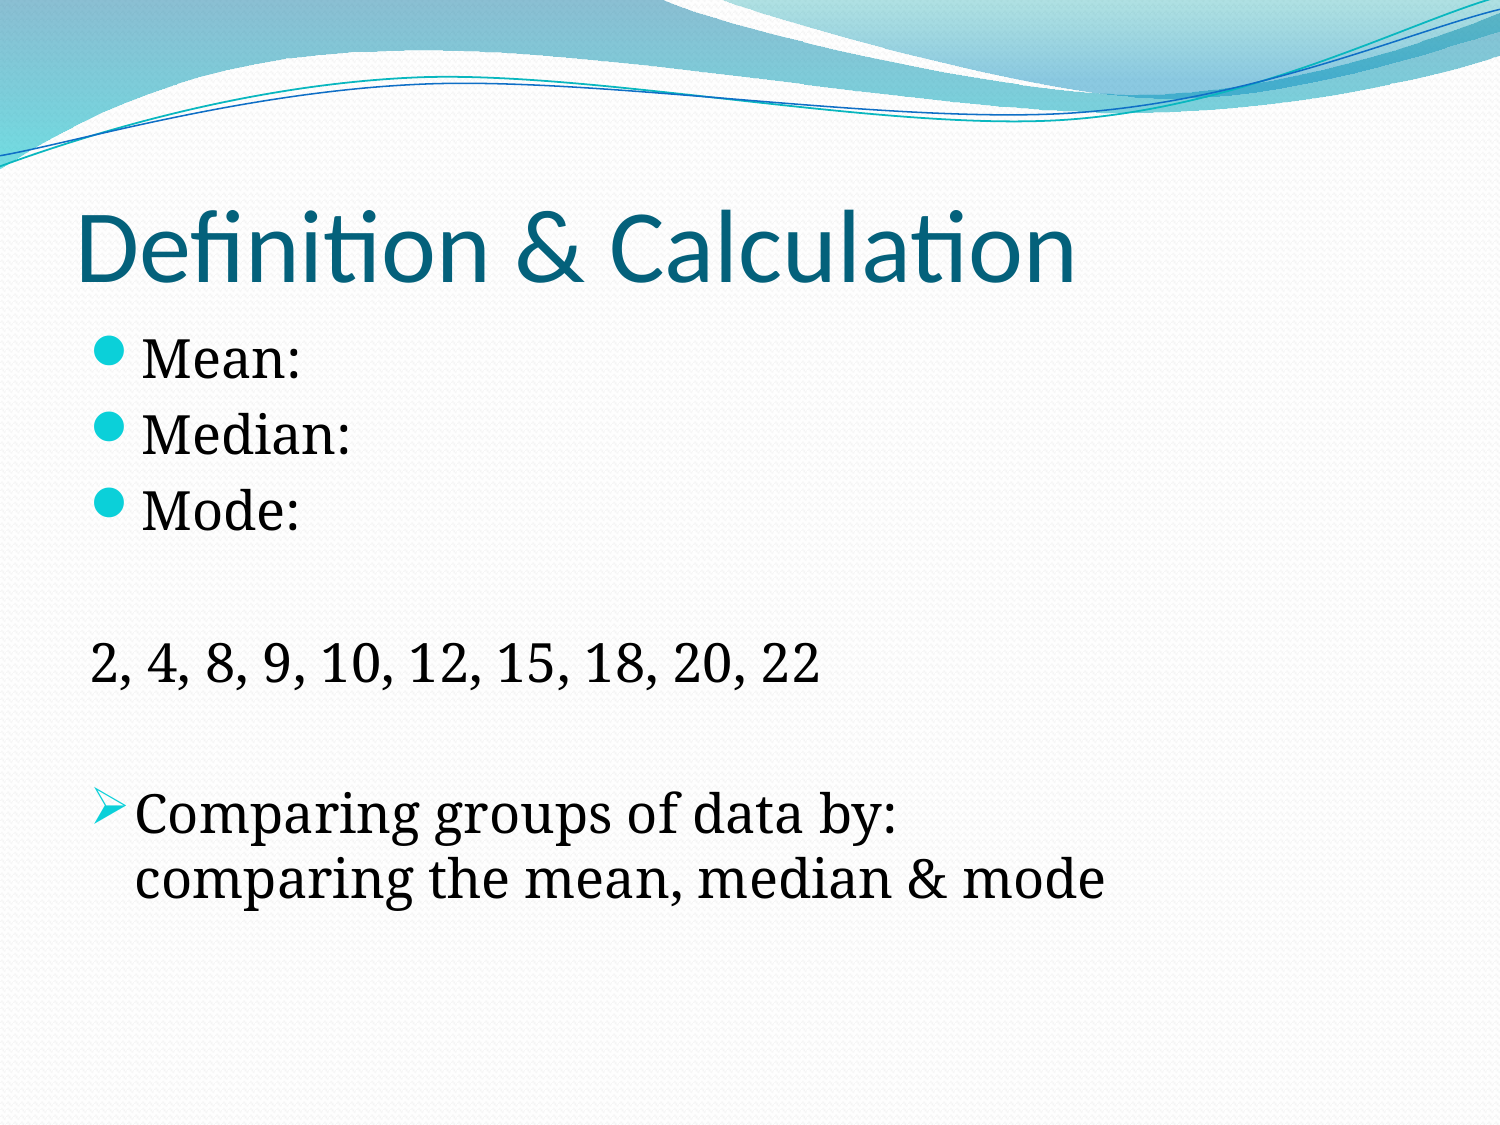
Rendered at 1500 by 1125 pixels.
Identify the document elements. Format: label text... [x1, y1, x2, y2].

title Definition & Calculation [75, 115, 1425, 303]
list Mean: Median: Mode: 2, 4, 8, 9, 10, 12, 15, 18, 20, 22 Comparing groups of data by: comparing the mean, median & mode [75, 317, 1425, 1038]
